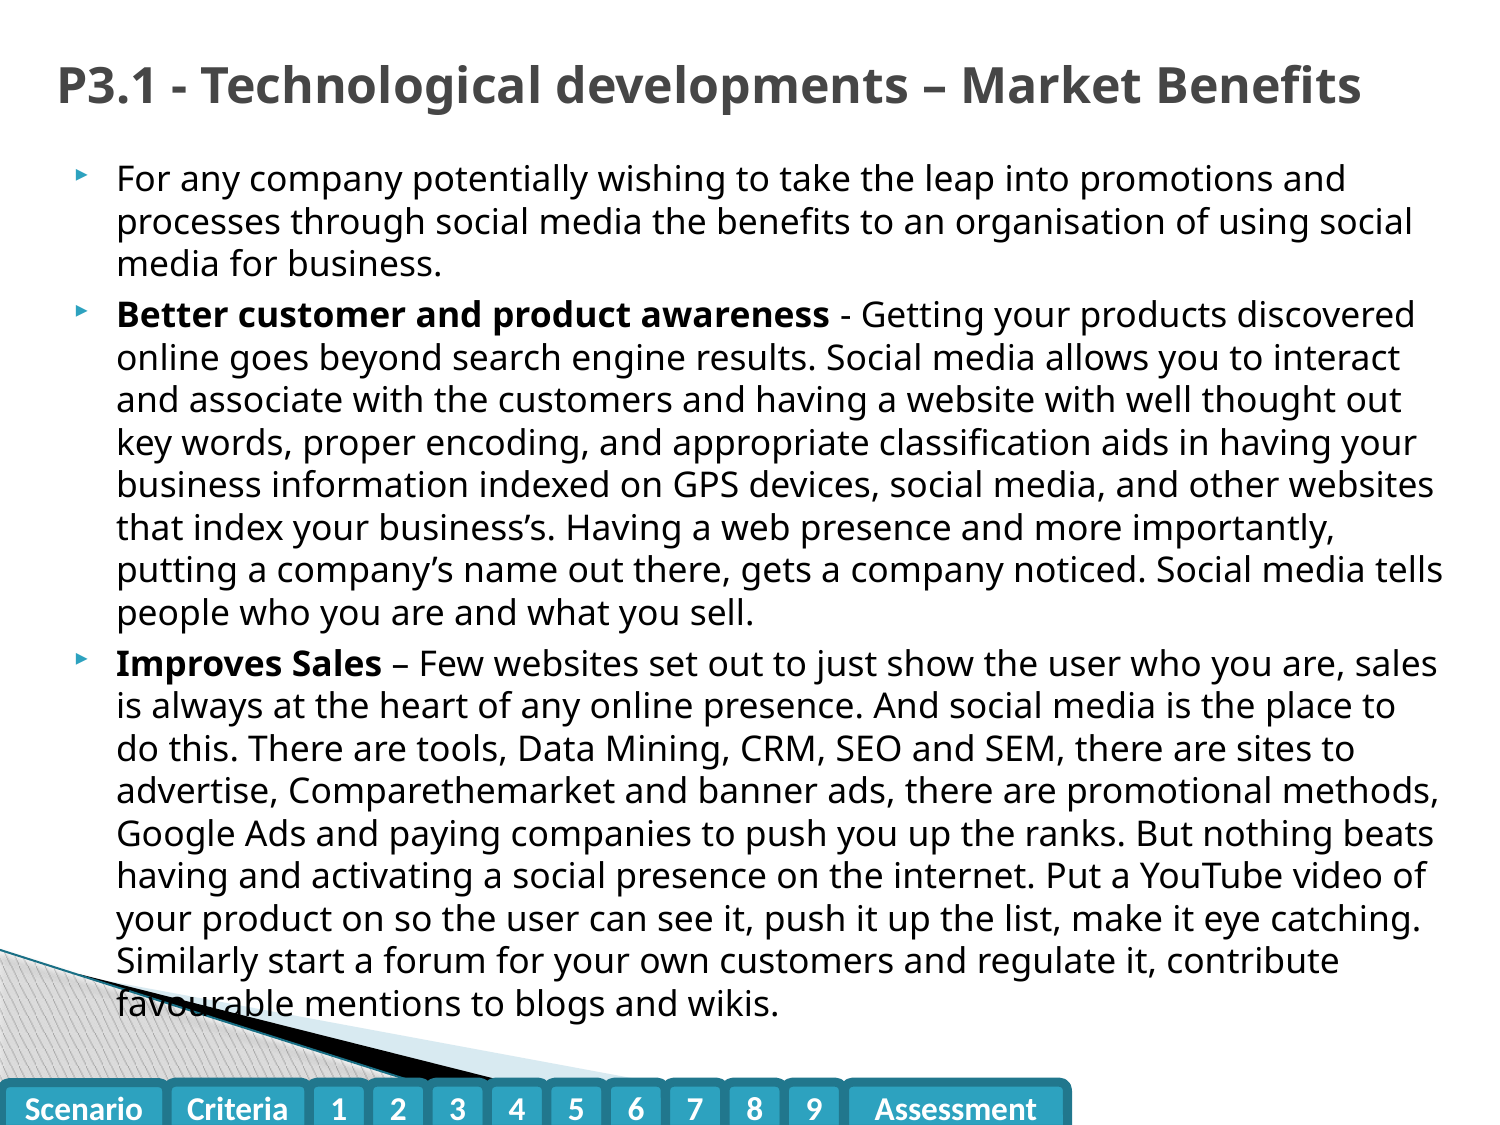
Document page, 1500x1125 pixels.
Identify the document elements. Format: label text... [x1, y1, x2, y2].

title P3.1 - Technological developments – Market Benefits [41, 18, 1459, 149]
list For any company potentially wishing to take the leap into promotions and processes through social media the benefits to an organisation of using social media for business. Better customer and product awareness - Getting your products discovered online goes beyond search engine results. Social media allows you to interact and associate with the customers and having a website with well thought out key words, proper encoding, and appropriate classification aids in having your business information indexed on GPS devices, social media, and other websites that index your business’s. Having a web presence and more importantly, putting a company’s name out there, gets a company noticed. Social media tells people who you are and what you sell. Improves Sales – Few websites set out to just show the user who you are, sales is always at the heart of any online presence. And social media is the place to do this. There are tools, Data Mining, CRM, SEO and SEM, there are sites to advertise, Comparethemarket and banner ads, there are promotional methods, Google Ads and paying companies to push you up the ranks. But nothing beats having and activating a social presence on the internet. Put a YouTube video of your product on so the user can see it, push it up the list, make it eye catching. Similarly start a forum for your own customers and regulate it, contribute favourable mentions to blogs and wikis. [41, 149, 1460, 1035]
